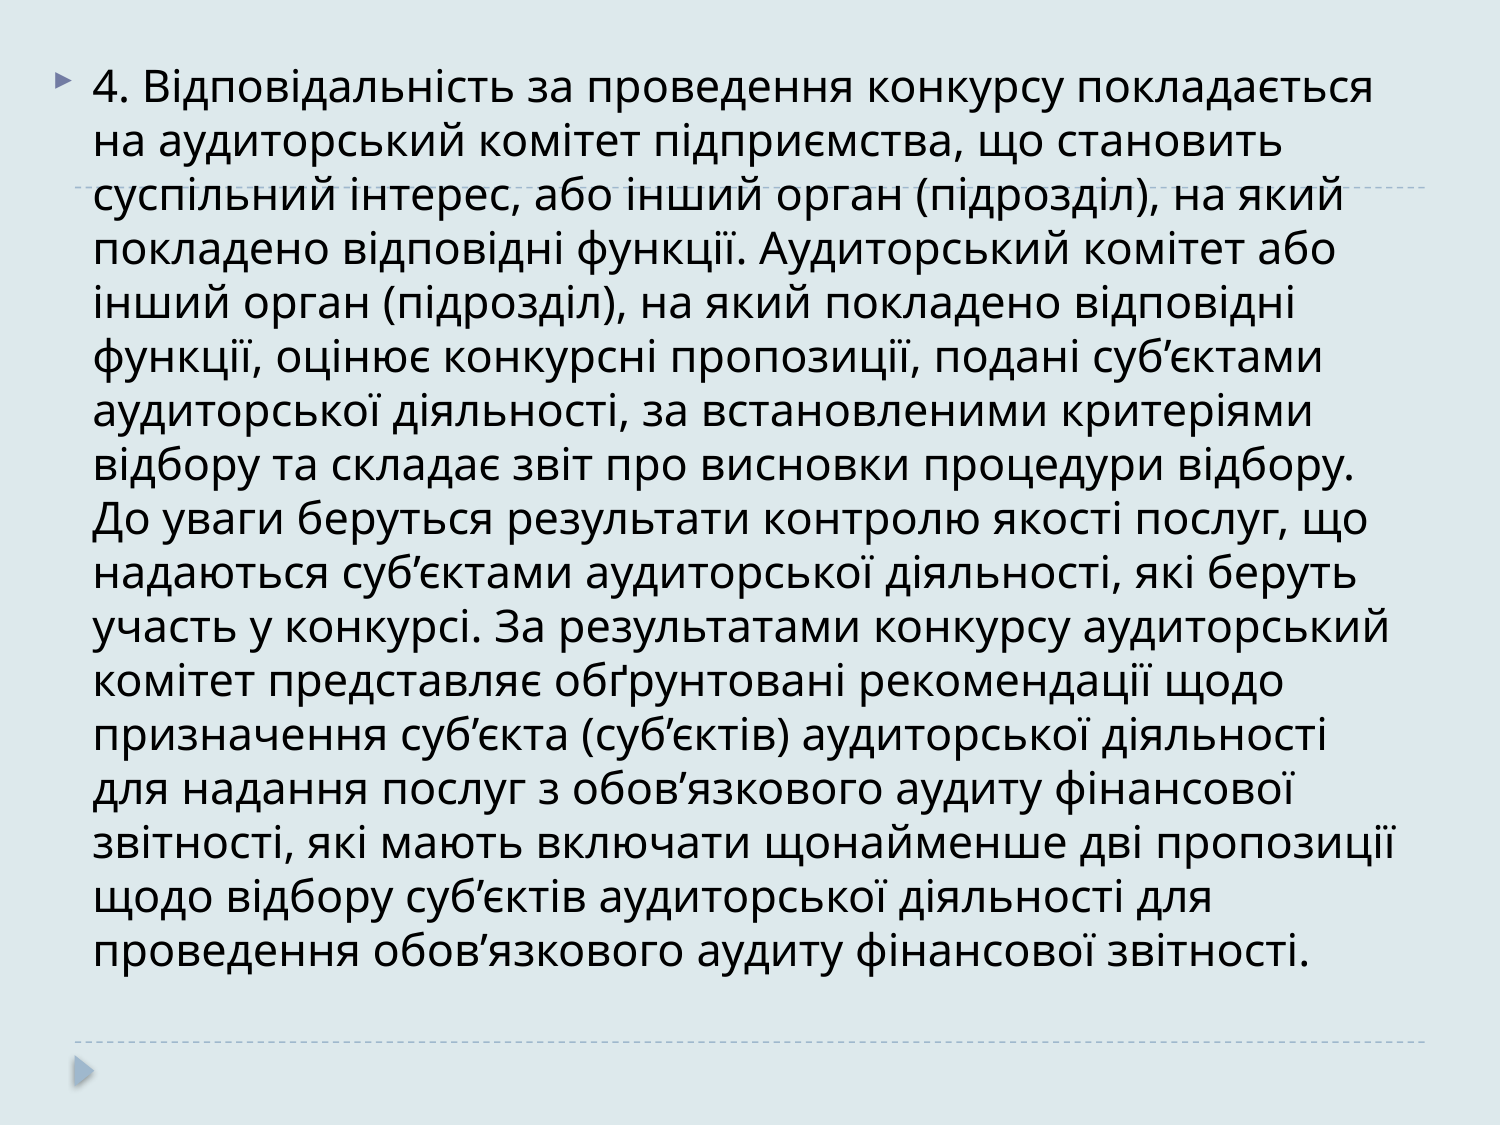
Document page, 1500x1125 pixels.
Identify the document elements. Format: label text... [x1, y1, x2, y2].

list 4. Відповідальність за проведення конкурсу покладається на аудиторський комітет підприємства, що становить суспільний інтерес, або інший орган (підрозділ), на який покладено відповідні функції. Аудиторський комітет або інший орган (підрозділ), на який покладено відповідні функції, оцінює конкурсні пропозиції, подані суб’єктами аудиторської діяльності, за встановленими критеріями відбору та складає звіт про висновки процедури відбору. До уваги беруться результати контролю якості послуг, що надаються суб’єктами аудиторської діяльності, які беруть участь у конкурсі. За результатами конкурсу аудиторський комітет представляє обґрунтовані рекомендації щодо призначення суб’єкта (суб’єктів) аудиторської діяльності для надання послуг з обов’язкового аудиту фінансової звітності, які мають включати щонайменше дві пропозиції щодо відбору суб’єктів аудиторської діяльності для проведення обов’язкового аудиту фінансової звітності. [37, 50, 1425, 1010]
